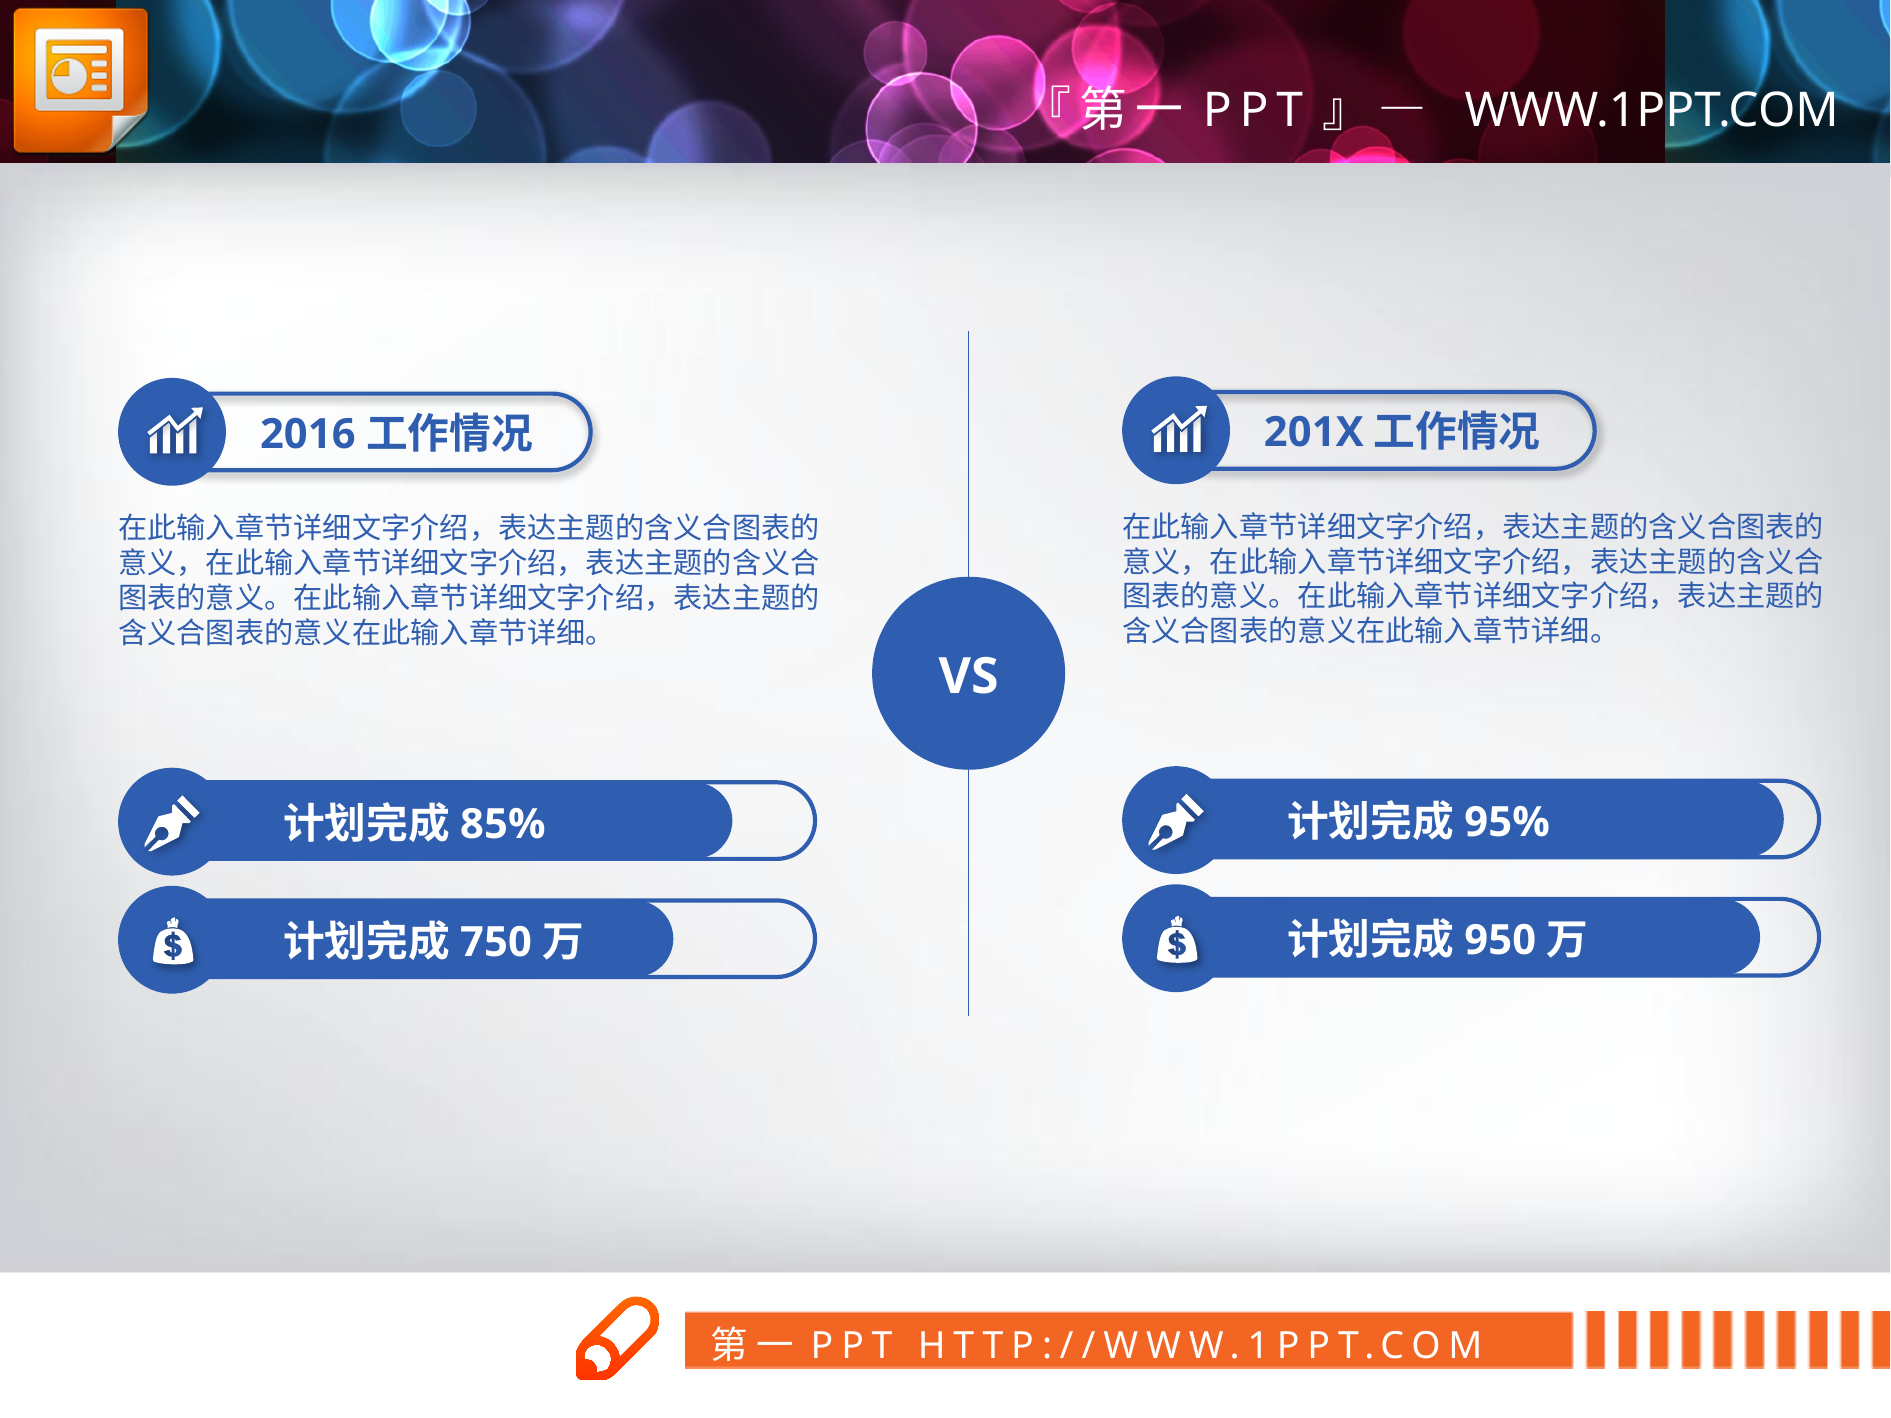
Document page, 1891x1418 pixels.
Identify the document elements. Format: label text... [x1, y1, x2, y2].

picture [0, 0, 1891, 1275]
text_box 在此输入章节详细文字介绍，表达主题的含义合图表的意义，在此输入章节详细文字介绍，表达主题的含义合图表的意义。在此输入章节详细文字介绍，表达主题的含义合图表的意义在此输入章节详细。 [1122, 507, 1843, 648]
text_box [1121, 765, 1820, 875]
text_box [117, 377, 591, 486]
picture [685, 1311, 1891, 1369]
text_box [1121, 884, 1820, 993]
text_box 在此输入章节详细文字介绍，表达主题的含义合图表的意义，在此输入章节详细文字介绍，表达主题的含义合图表的意义。在此输入章节详细文字介绍，表达主题的含义合图表的意义在此输入章节详细。 [118, 509, 839, 650]
text_box VS [870, 574, 964, 772]
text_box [117, 885, 816, 994]
text_box VS [973, 574, 1068, 772]
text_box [117, 767, 816, 876]
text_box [1121, 376, 1595, 485]
